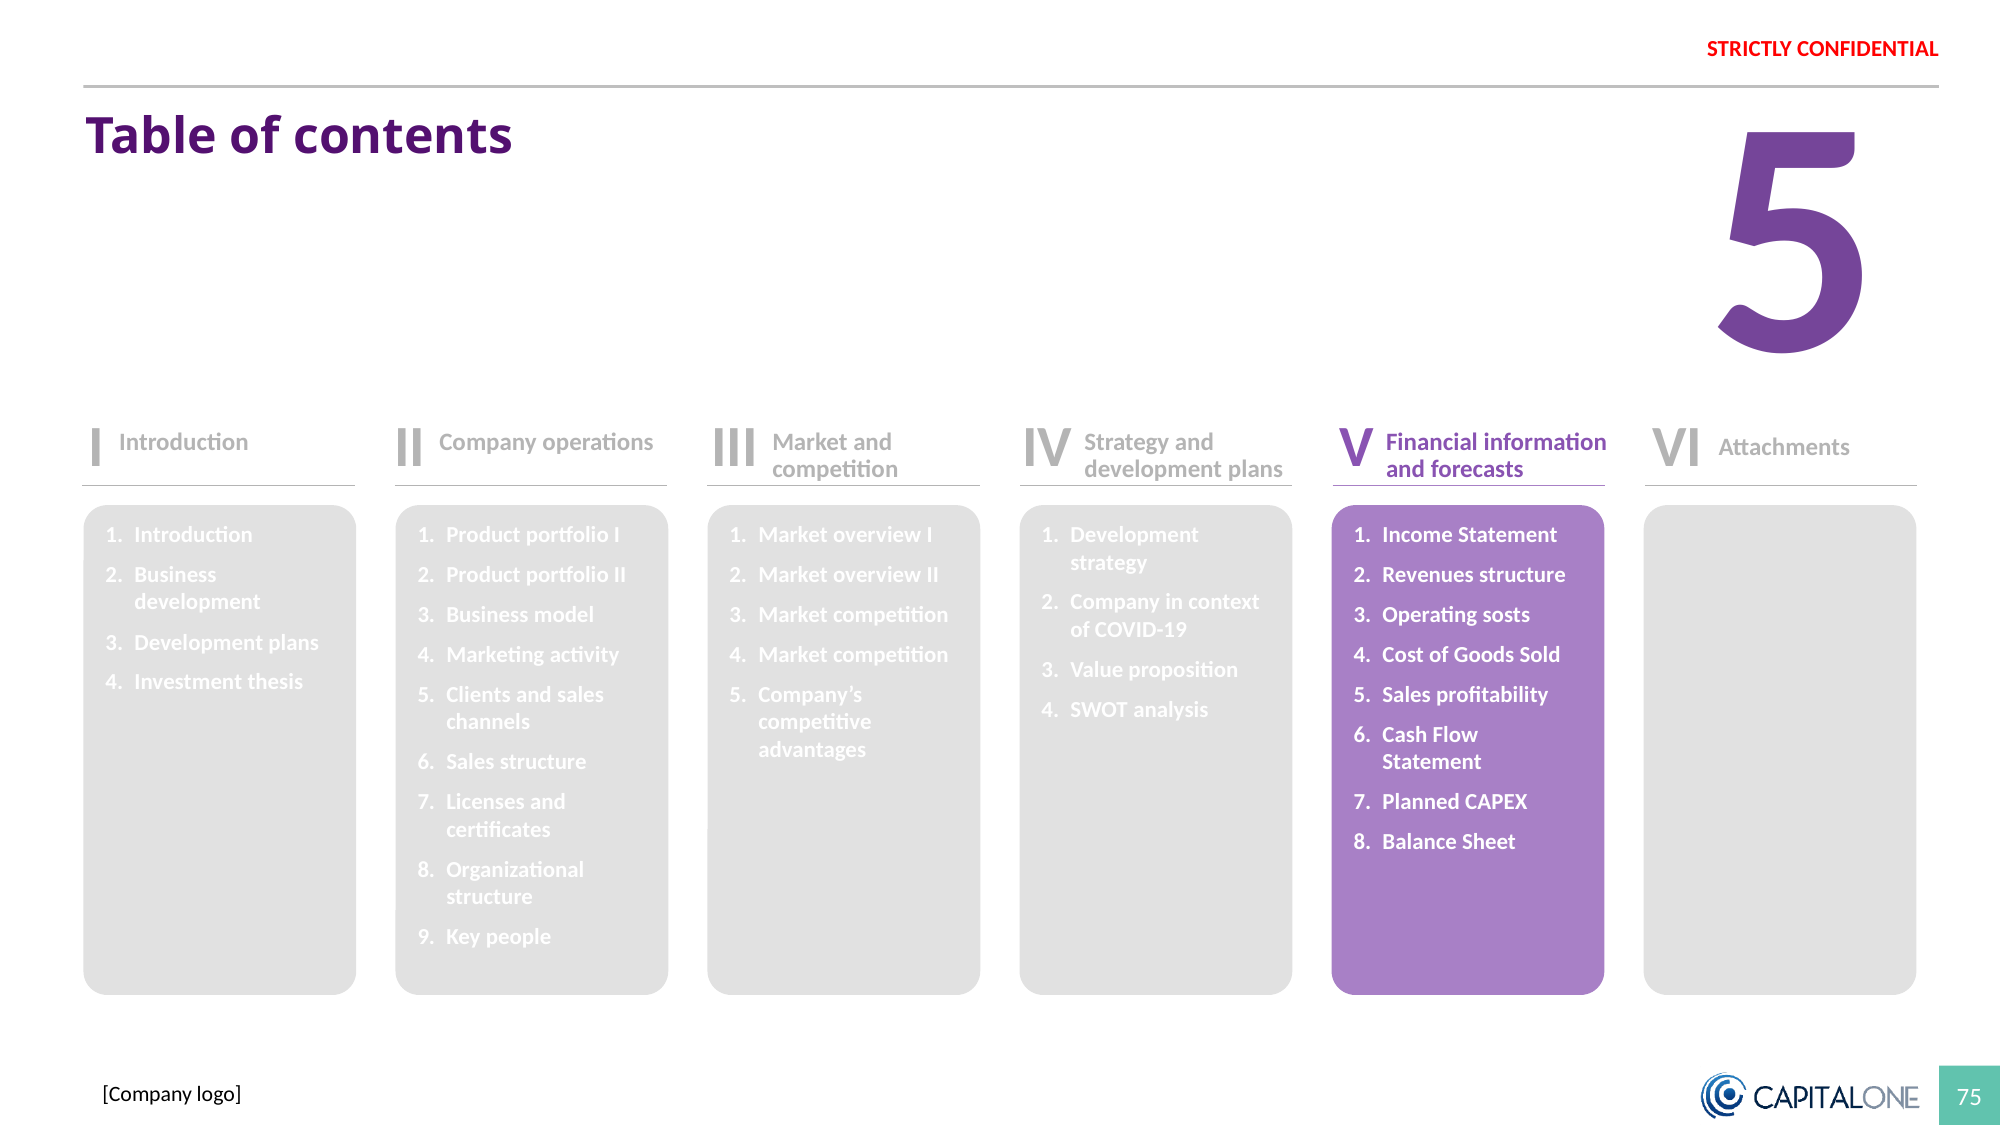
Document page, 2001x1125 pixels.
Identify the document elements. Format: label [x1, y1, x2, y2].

text_box [70, 77, 1045, 184]
picture [1700, 1066, 1933, 1125]
text_box [1671, 86, 1917, 347]
text_box [82, 415, 1918, 486]
text_box [83, 505, 1917, 995]
